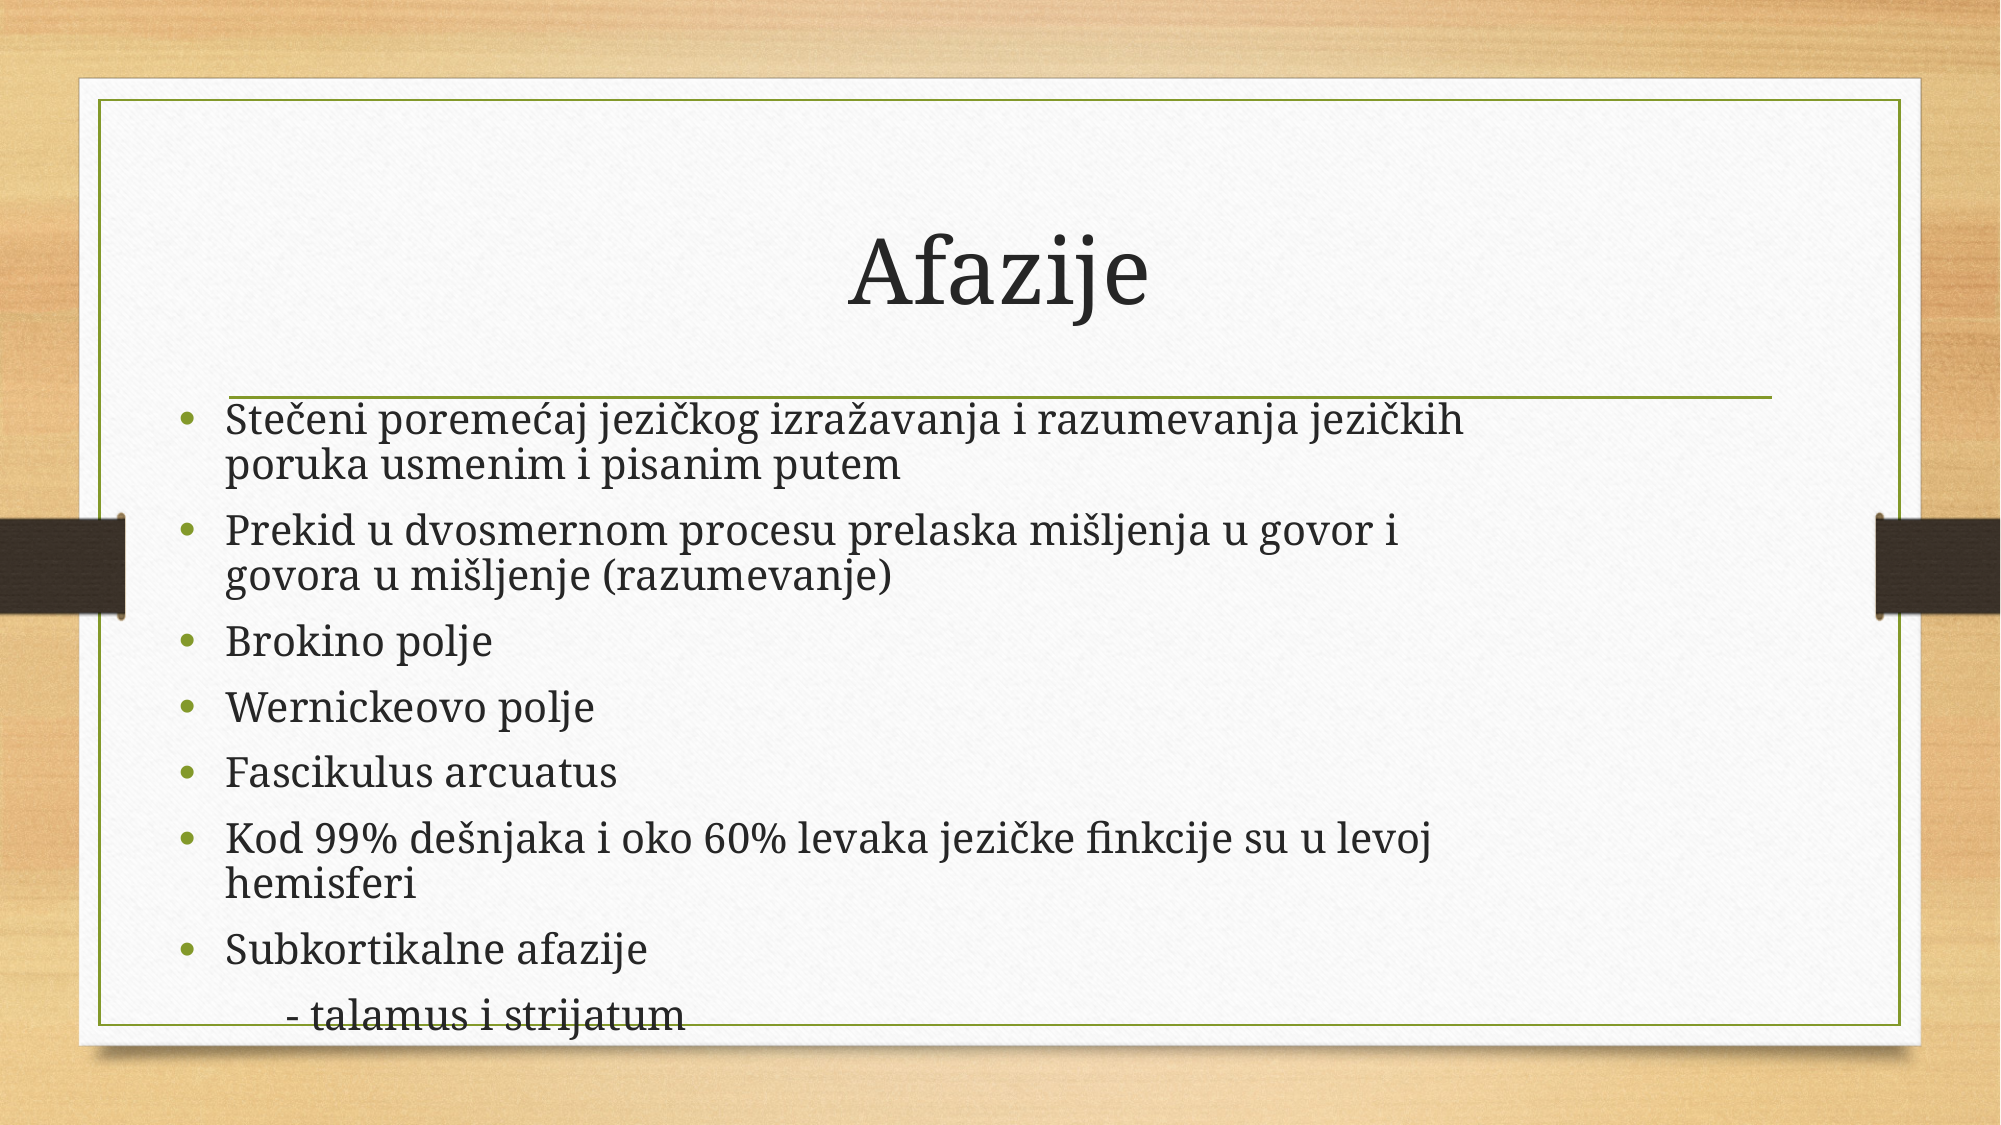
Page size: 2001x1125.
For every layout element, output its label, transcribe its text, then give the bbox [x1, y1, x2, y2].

list Stečeni poremećaj jezičkog izražavanja i razumevanja jezičkih poruka usmenim i pisanim putem Prekid u dvosmernom procesu prelaska mišljenja u govor i govora u mišljenje (razumevanje) Brokino polje Wernickeovo polje Fascikulus arcuatus Kod 99% dešnjaka i oko 60% levaka jezičke finkcije su u levoj hemisferi Subkortikalne afazije - talamus i strijatum [163, 390, 1552, 1125]
title Afazije [212, 161, 1788, 375]
picture [0, 0, 2001, 1125]
